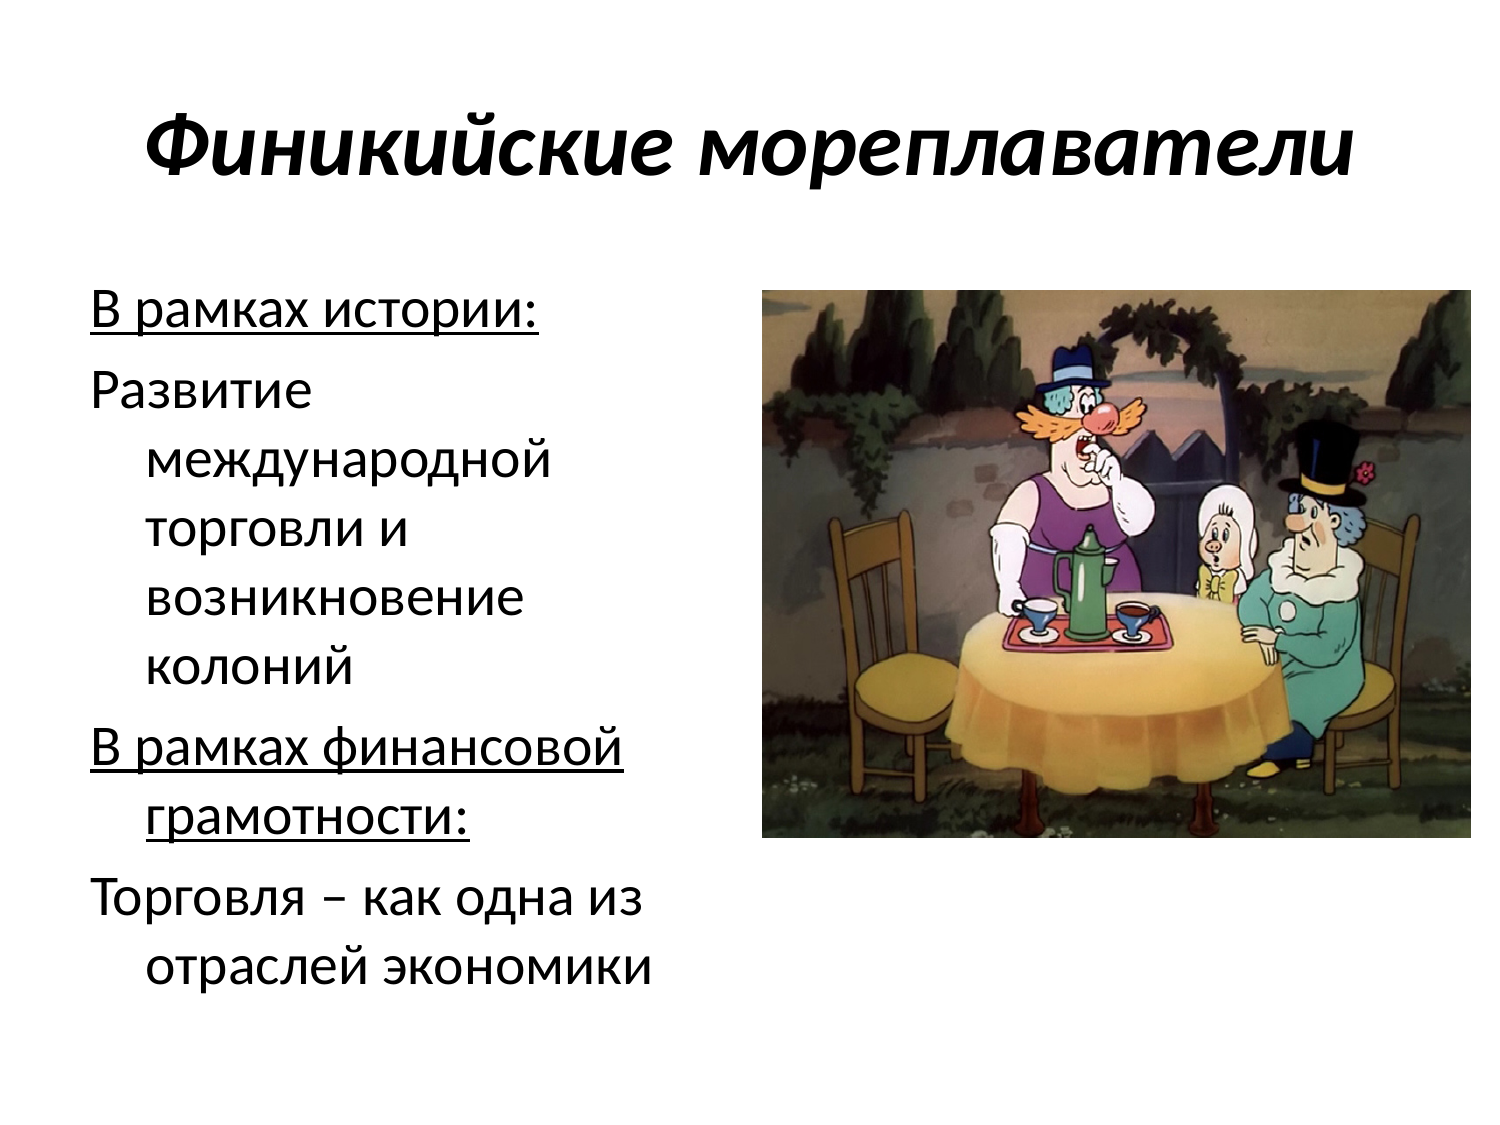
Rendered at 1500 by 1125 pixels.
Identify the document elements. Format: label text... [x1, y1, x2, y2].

title Финикийские мореплаватели [75, 45, 1425, 233]
list В рамках истории: Развитие международной торговли и возникновение колоний В рамках финансовой грамотности: Торговля – как одна из отраслей экономики [75, 262, 738, 1005]
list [762, 290, 1471, 838]
